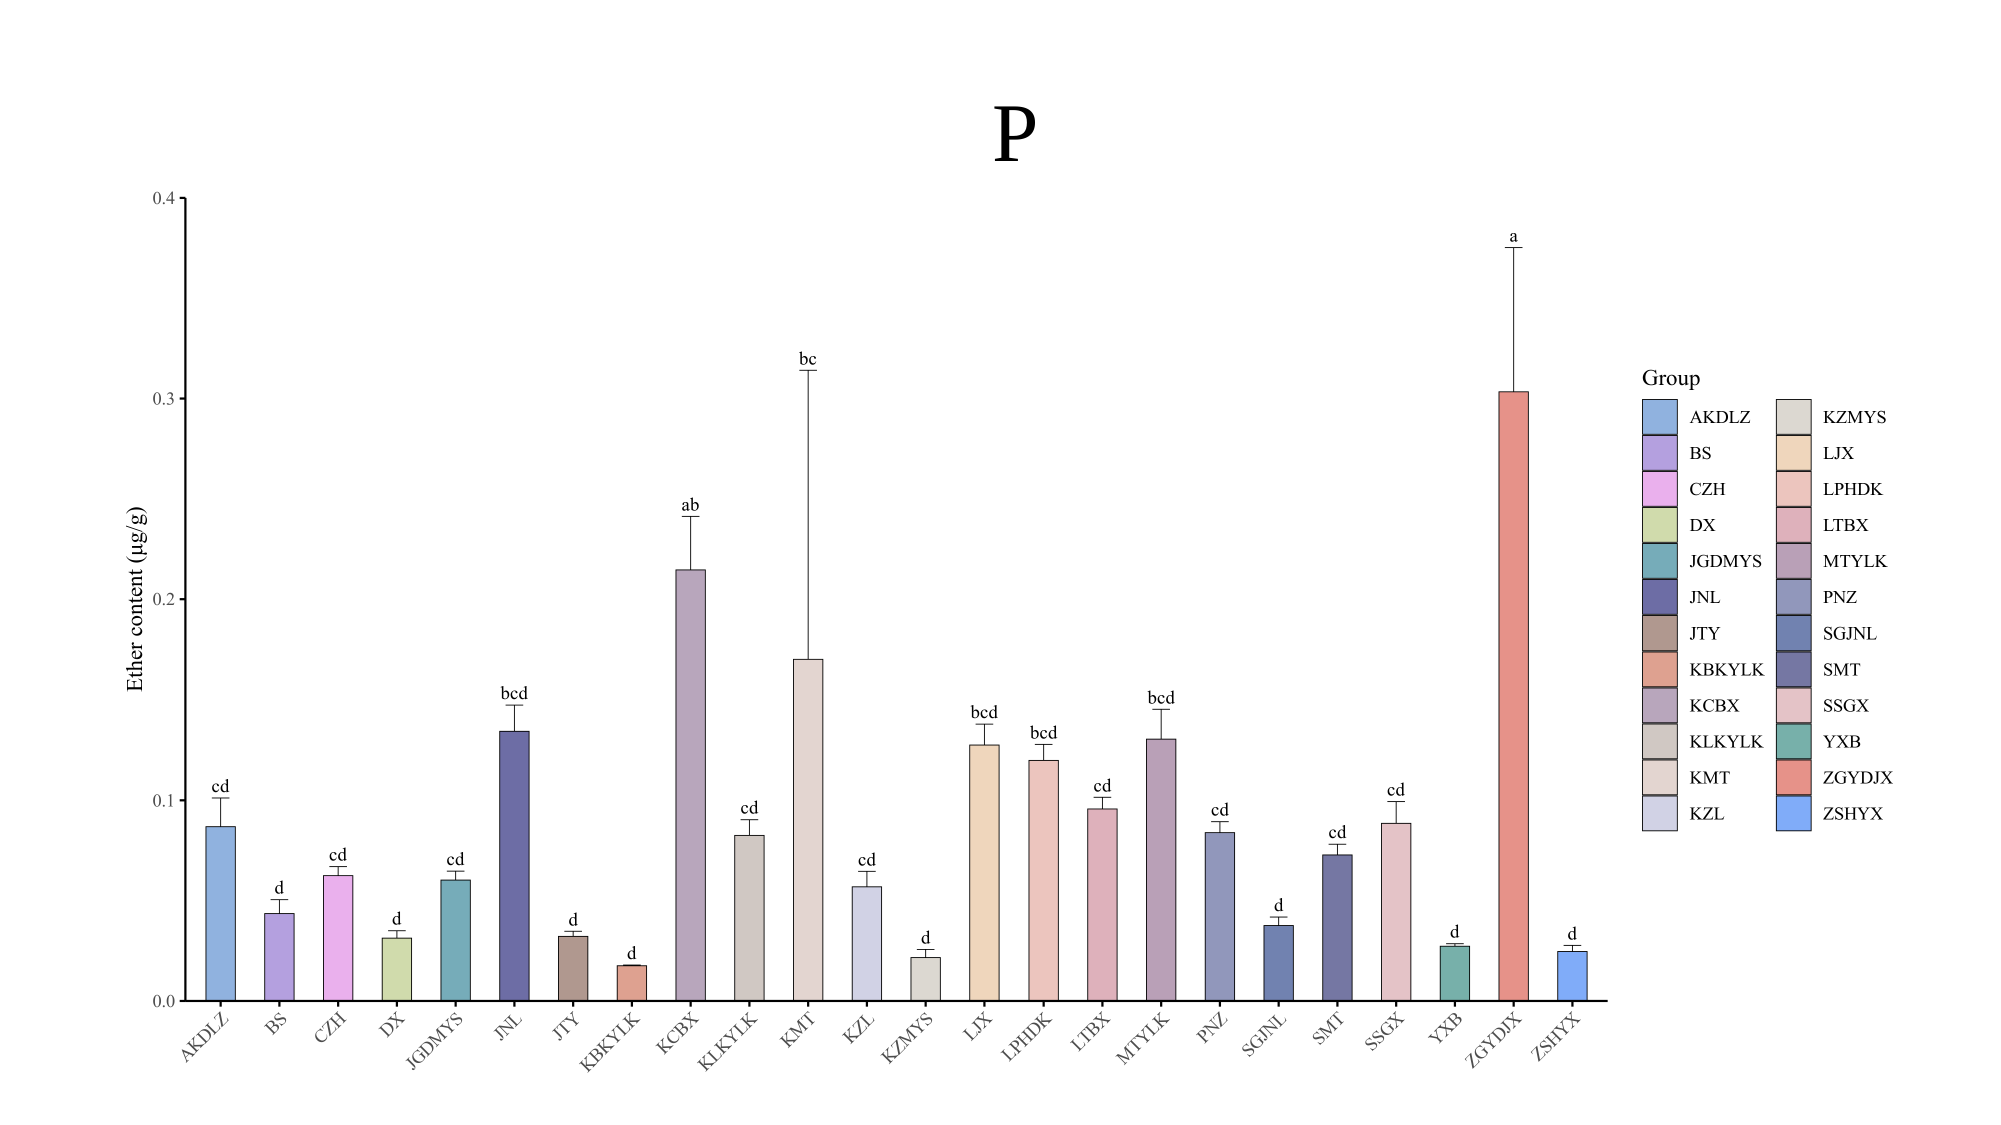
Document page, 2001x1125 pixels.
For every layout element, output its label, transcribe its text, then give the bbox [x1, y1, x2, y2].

title P [265, 12, 1766, 186]
picture [114, 186, 1916, 1088]
